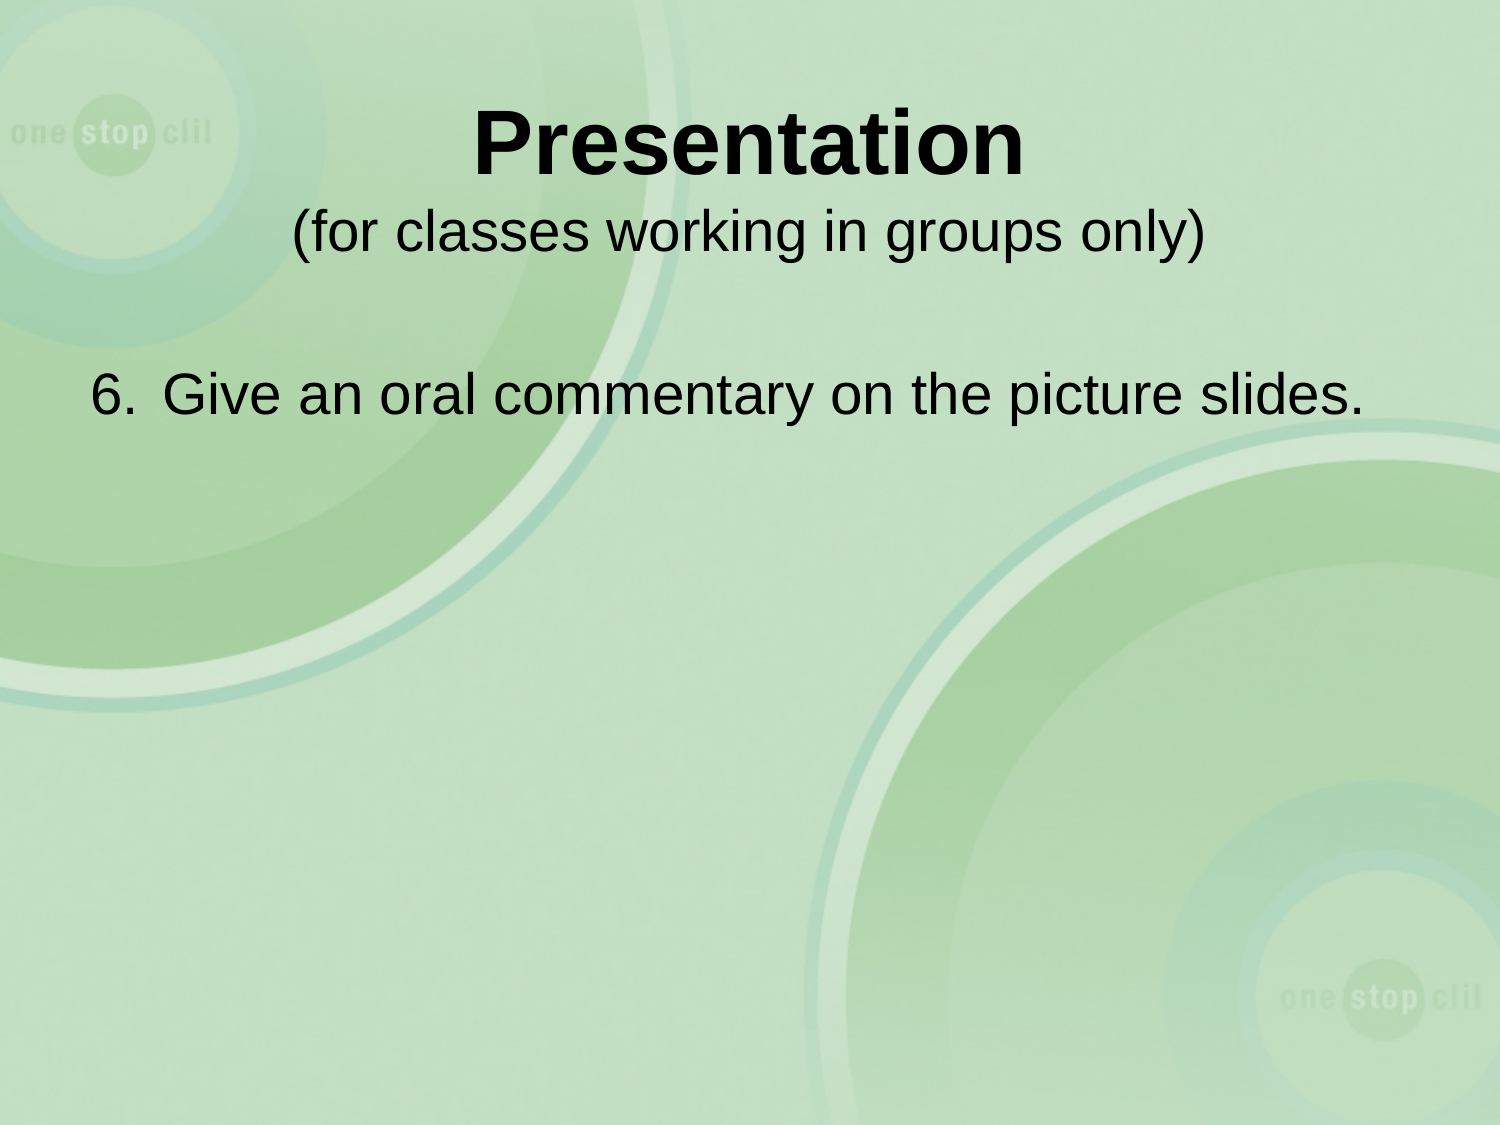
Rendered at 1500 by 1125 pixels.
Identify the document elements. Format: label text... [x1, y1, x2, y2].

list 6. Give an oral commentary on the picture slides. [75, 267, 1425, 1010]
picture [0, 0, 1500, 1125]
title Presentation (for classes working in groups only) [75, 79, 1425, 267]
